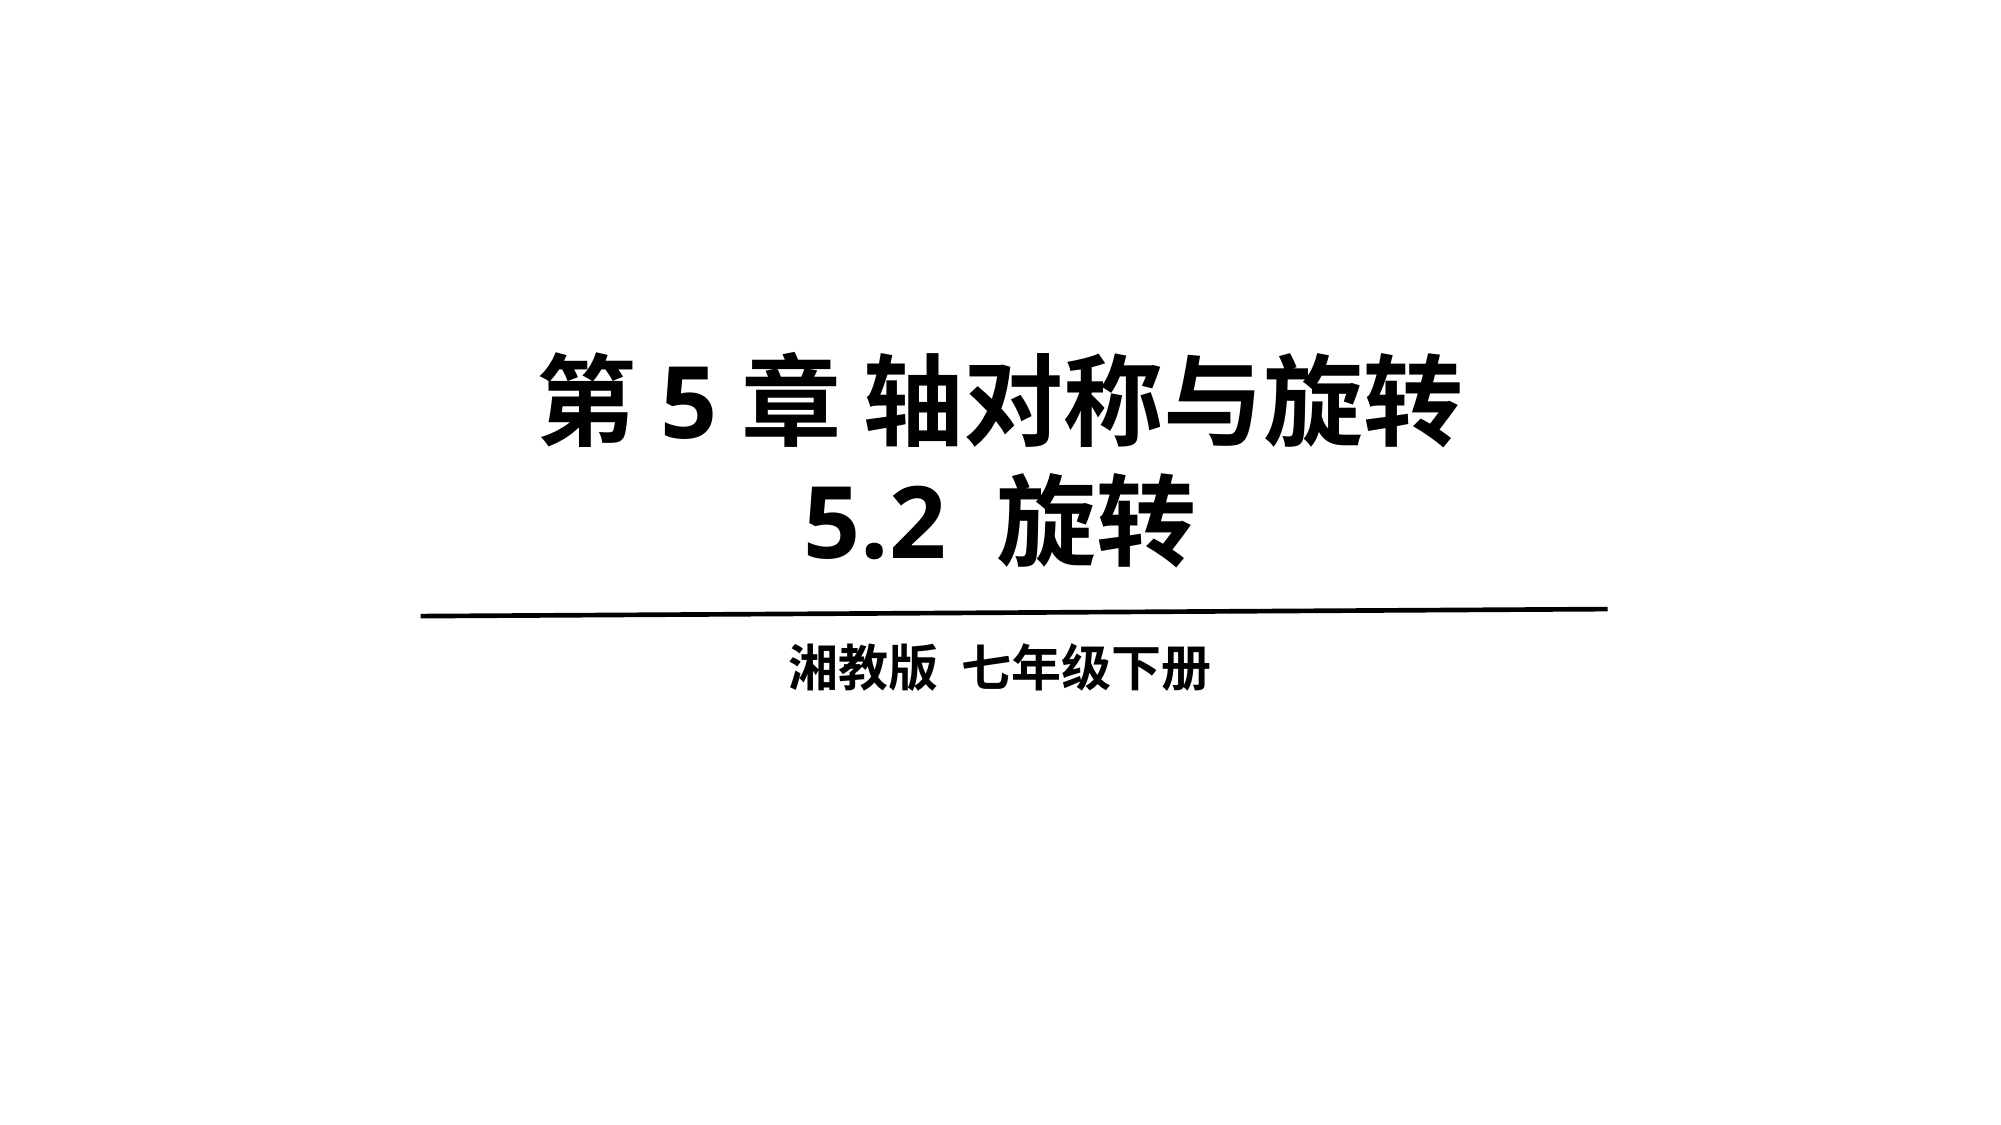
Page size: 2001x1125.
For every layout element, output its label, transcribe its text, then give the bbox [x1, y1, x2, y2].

text_box 第5章 轴对称与旋转 5.2 旋转 [249, 330, 1750, 586]
text_box 湘教版 七年级下册 [249, 629, 1750, 704]
